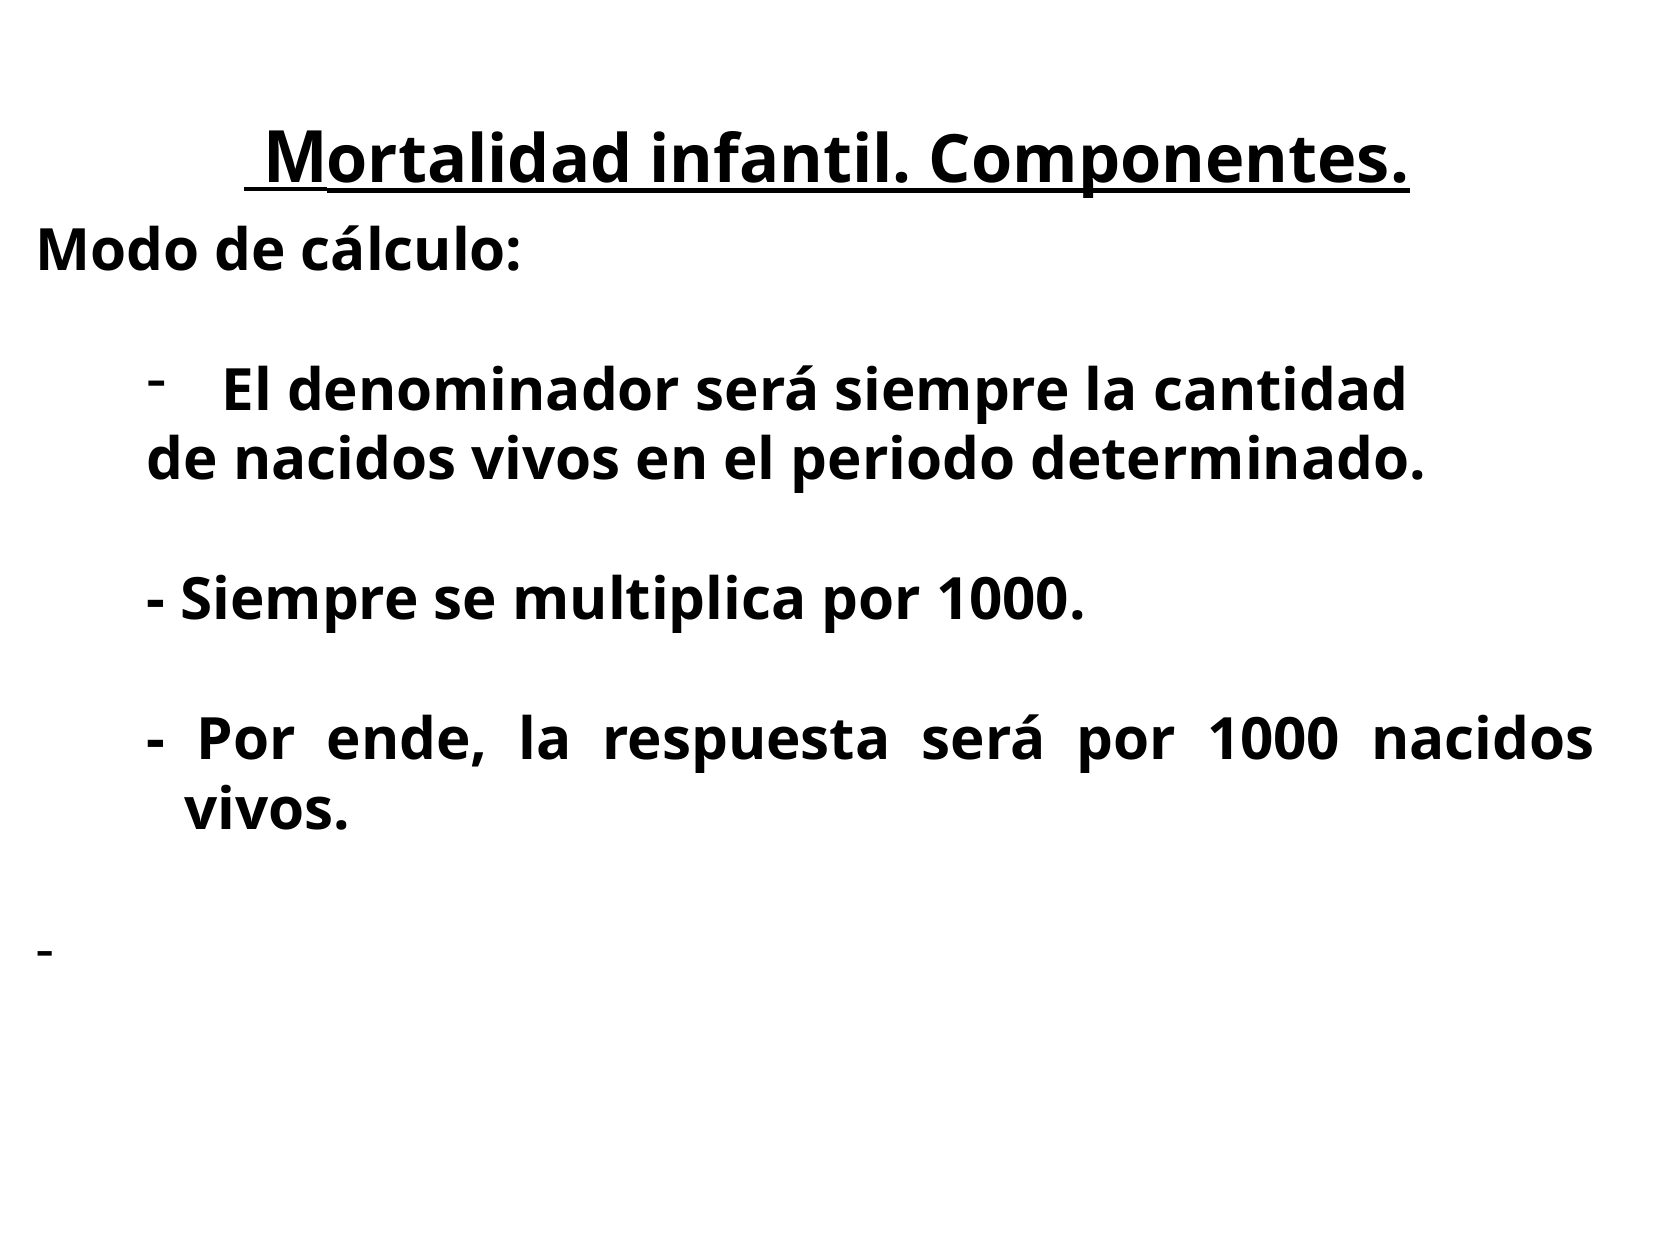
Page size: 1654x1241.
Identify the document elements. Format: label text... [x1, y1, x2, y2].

text_box Mortalidad infantil. Componentes. [82, 107, 1571, 198]
text_box Modo de cálculo: El denominador será siempre la cantidad de nacidos vivos en el periodo determinado. - Siempre se multiplica por 1000. - Por ende, la respuesta será por 1000 nacidos vivos. - [35, 211, 1595, 1171]
